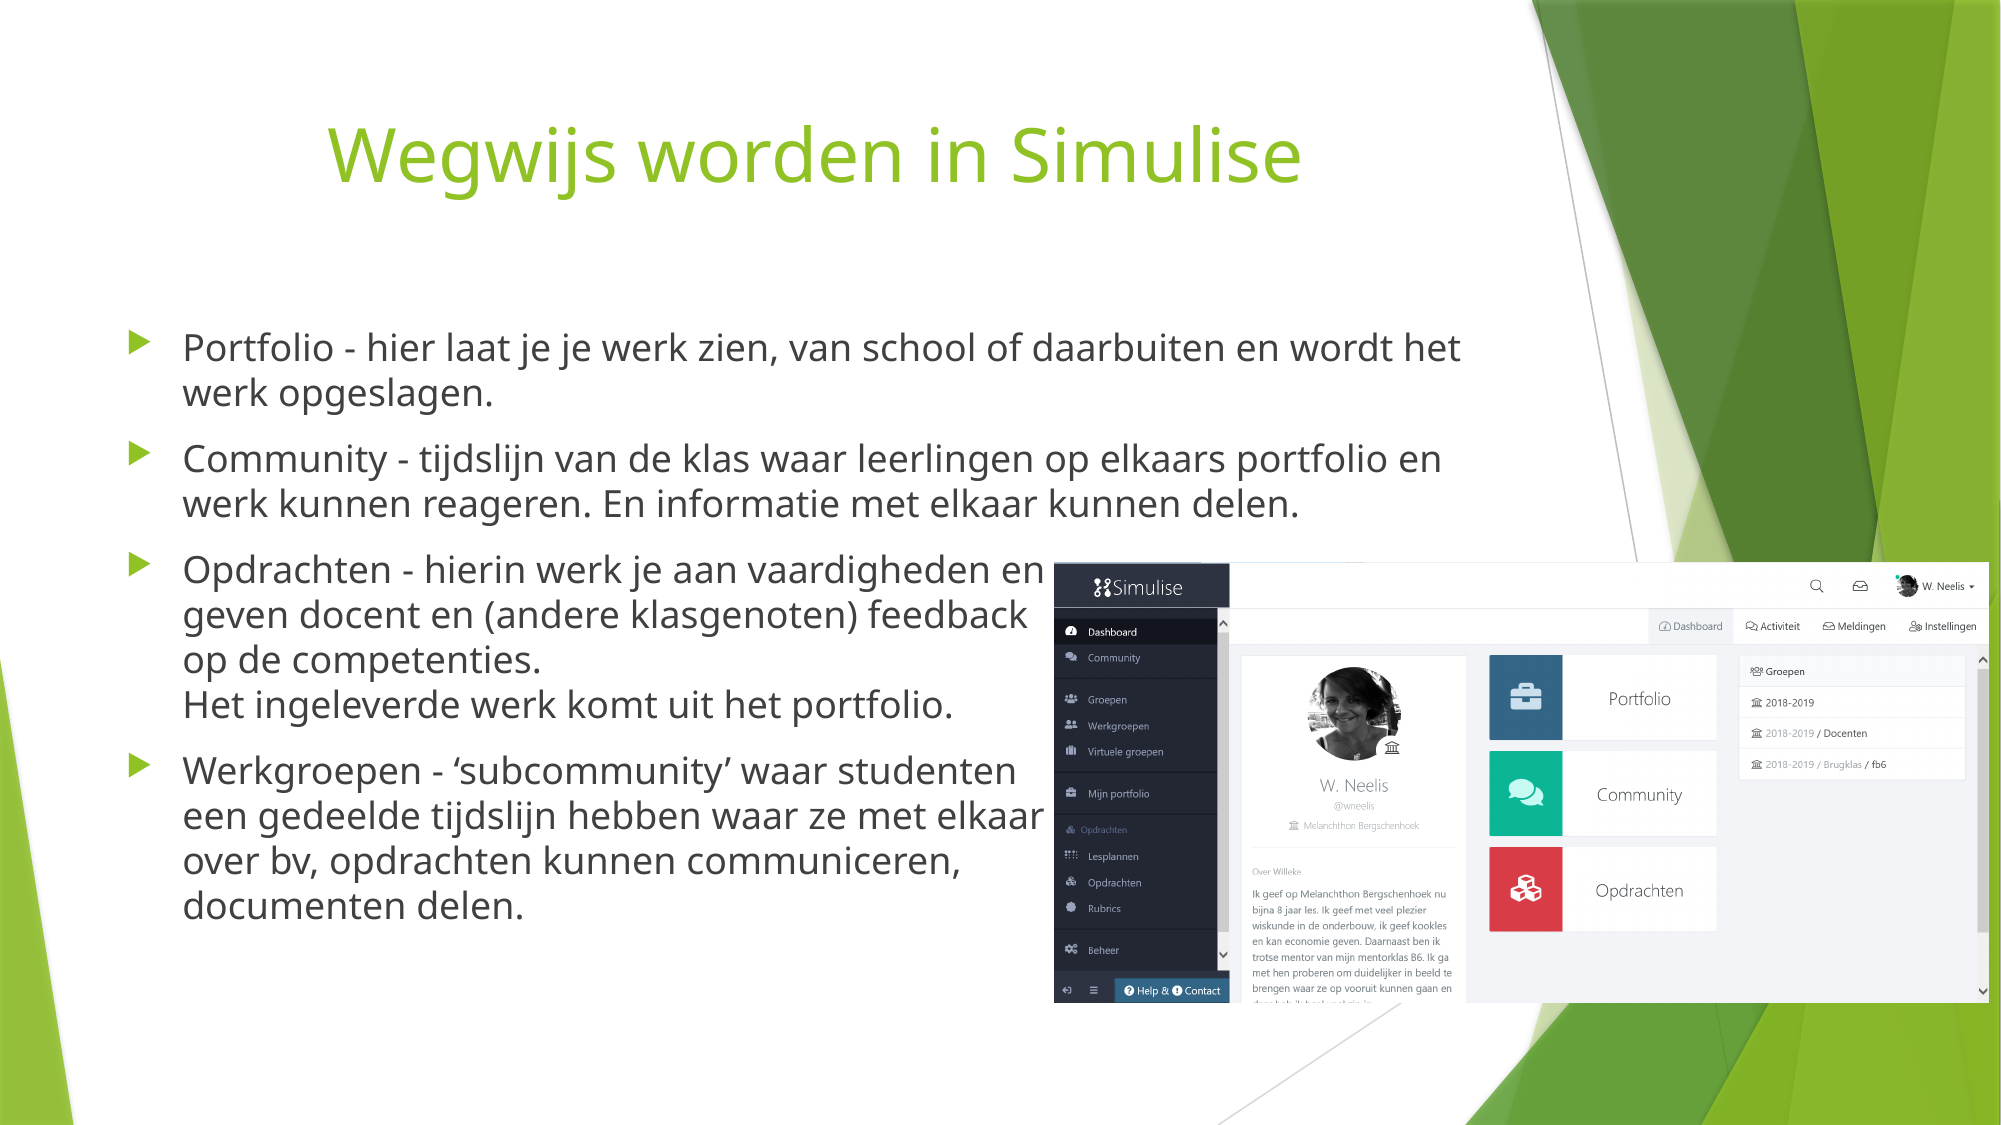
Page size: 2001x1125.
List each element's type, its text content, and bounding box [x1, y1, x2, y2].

title Wegwijs worden in Simulise [111, 99, 1522, 316]
picture [1053, 561, 1989, 1004]
list Portfolio - hier laat je je werk zien, van school of daarbuiten en wordt het werk opgeslagen. Community - tijdslijn van de klas waar leerlingen op elkaars portfolio en werk kunnen reageren. En informatie met elkaar kunnen delen. Opdrachten - hierin werk je aan vaardigheden en geven docent en (andere klasgenoten) feedback op de competenties. Het ingeleverde werk komt uit het portfolio. Werkgroepen - ‘subcommunity’ waar studenten een gedeelde tijdslijn hebben waar ze met elkaar over bv, opdrachten kunnen communiceren, documenten delen. [111, 316, 1522, 987]
